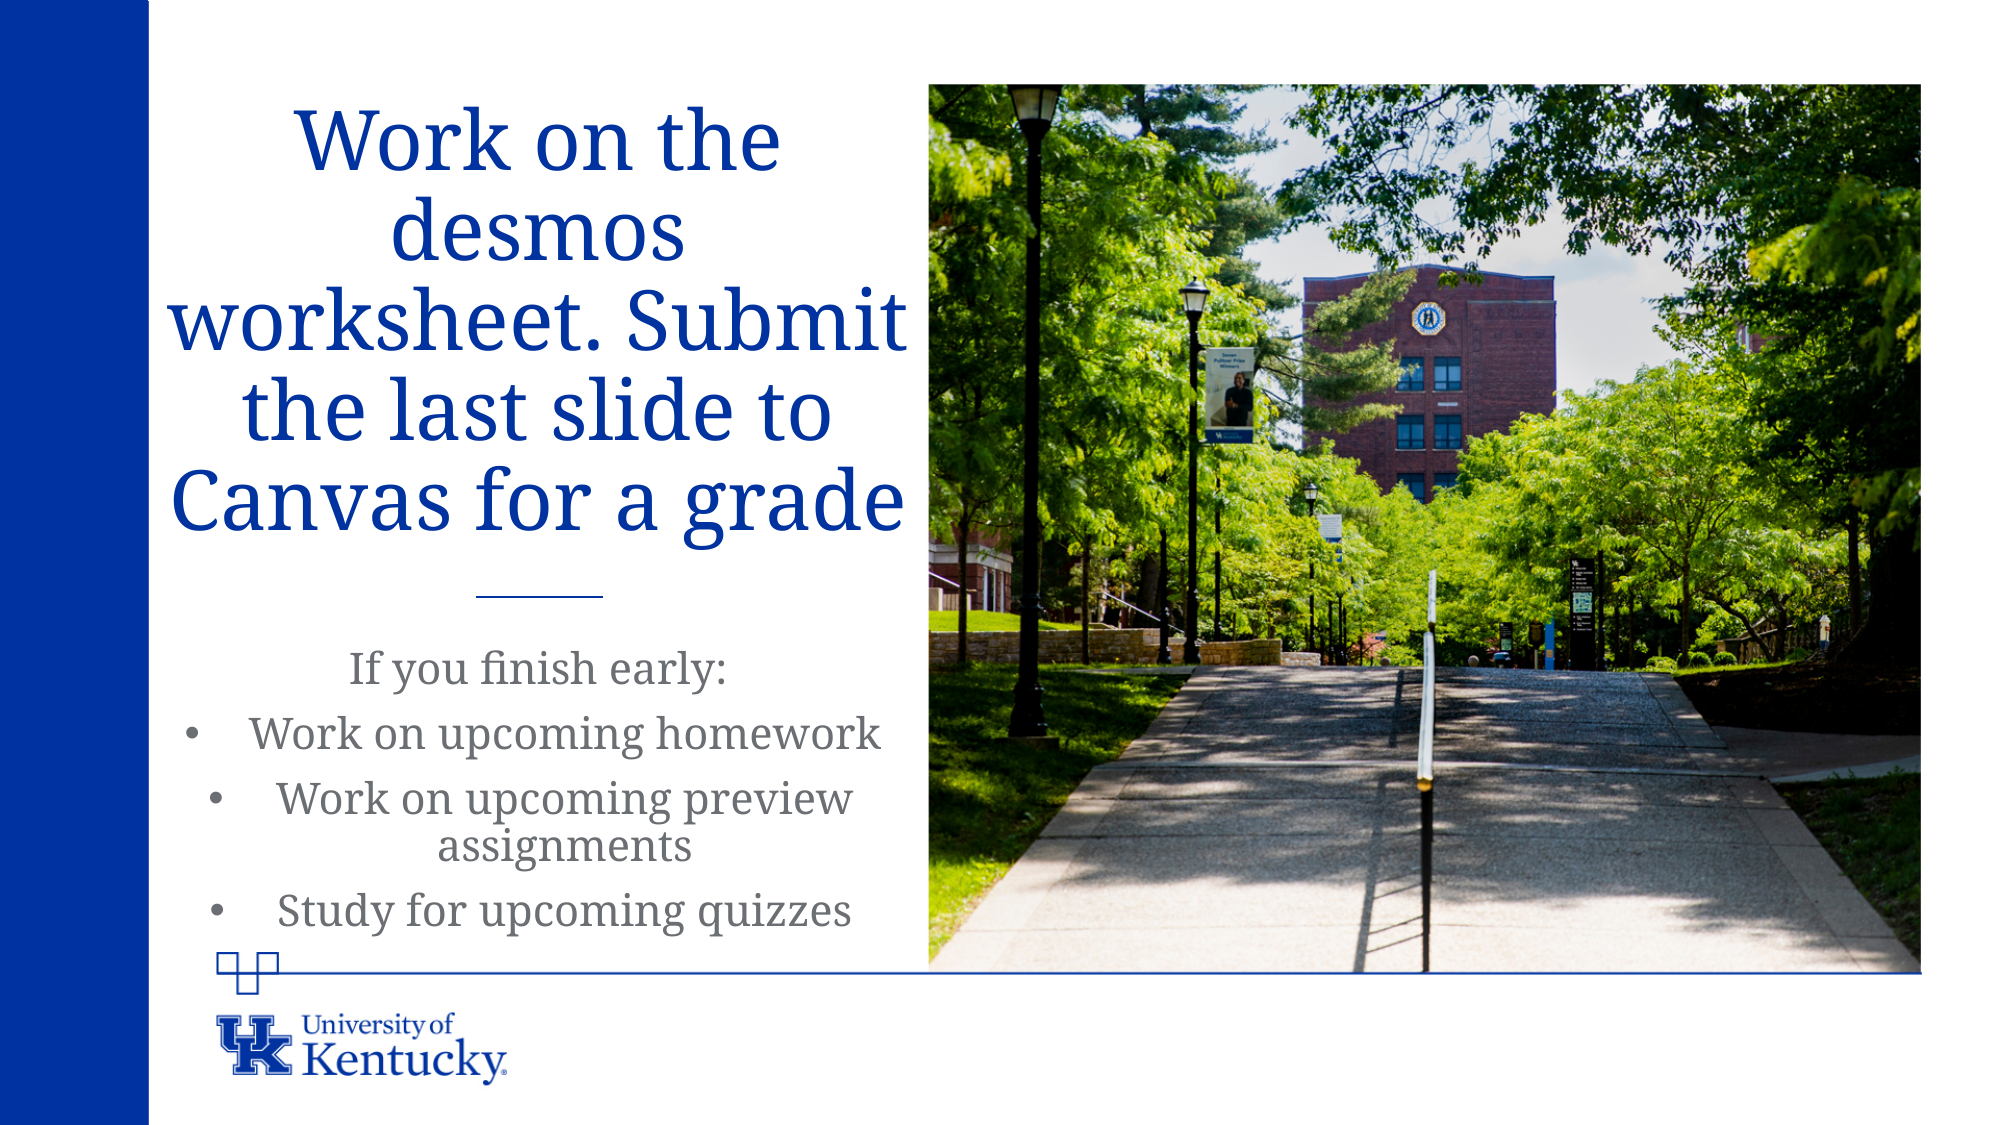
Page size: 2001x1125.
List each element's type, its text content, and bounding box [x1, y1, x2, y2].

picture [0, 0, 2001, 1125]
subtitle If you finish early: Work on upcoming homework Work on upcoming preview assignments Study for upcoming quizzes [150, 639, 927, 949]
title Work on the desmos worksheet. Submit the last slide to Canvas for a grade [150, 83, 927, 556]
